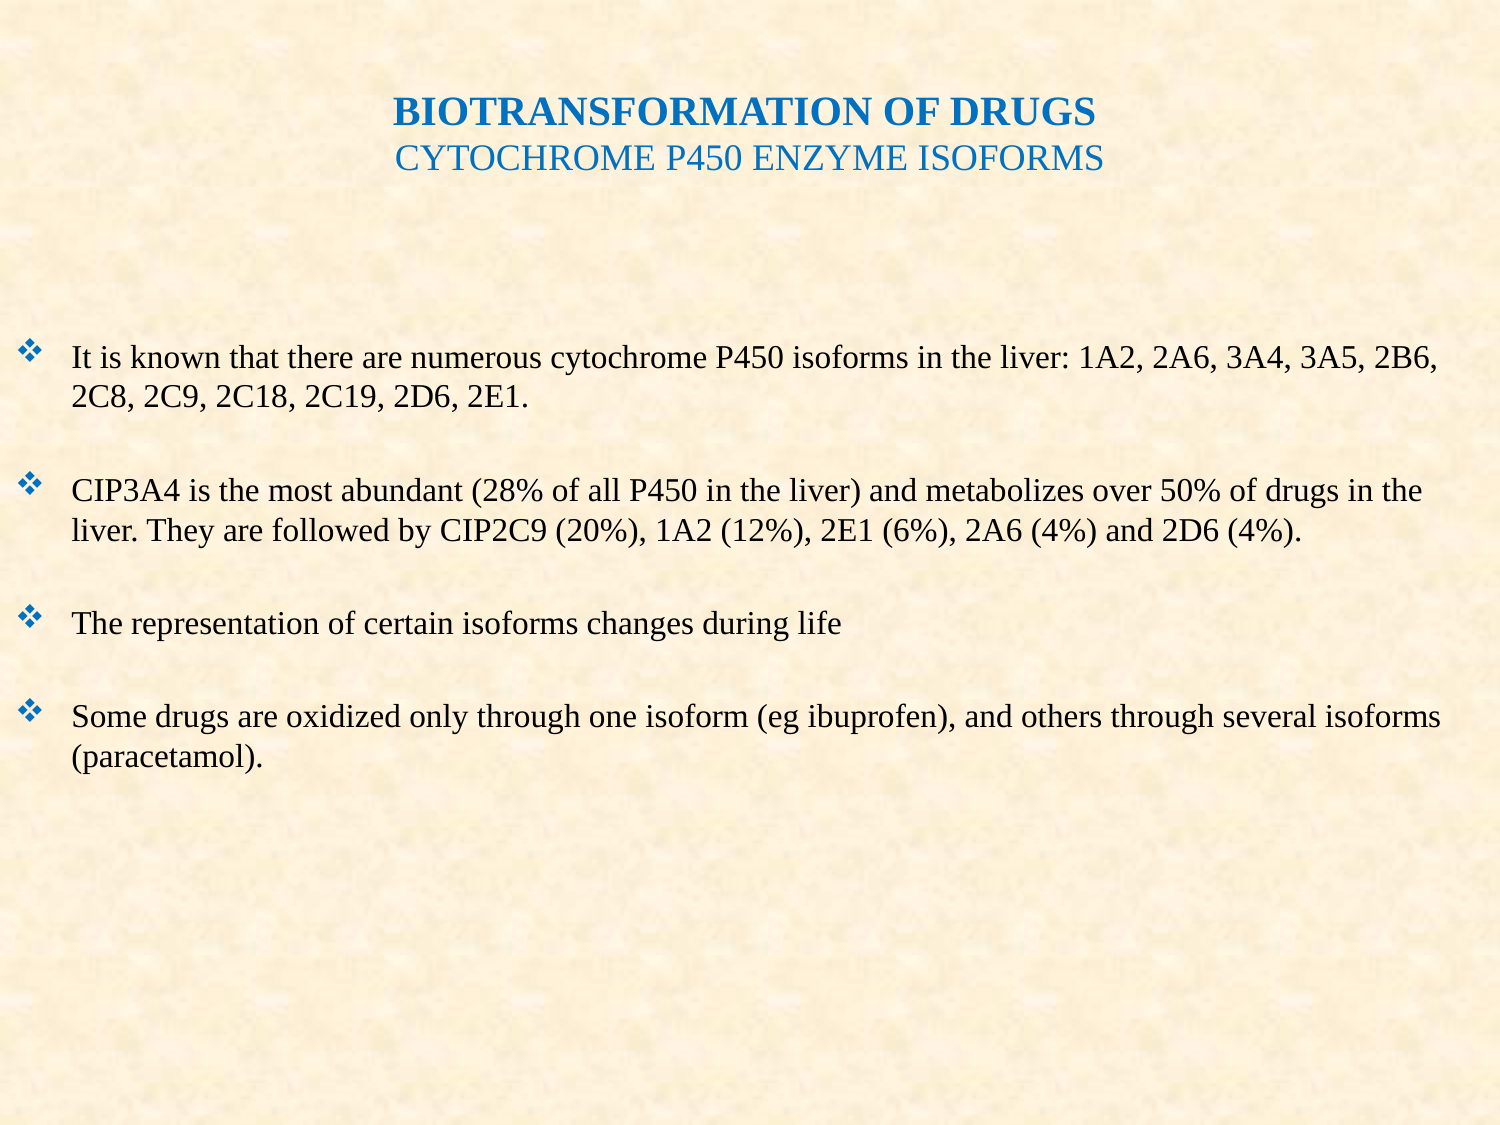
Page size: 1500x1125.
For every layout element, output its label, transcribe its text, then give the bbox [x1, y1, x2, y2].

title BIOTRANSFORMATION OF DRUGS CYTOCHROME P450 ENZYME ISOFORMS [0, 0, 1500, 187]
list It is known that there are numerous cytochrome P450 isoforms in the liver: 1A2, 2A6, 3A4, 3A5, 2B6, 2C8, 2C9, 2C18, 2C19, 2D6, 2E1. CIP3A4 is the most abundant (28% of all P450 in the liver) and metabolizes over 50% of drugs in the liver. They are followed by CIP2C9 (20%), 1A2 (12%), 2E1 (6%), 2A6 (4%) and 2D6 (4%). The representation of certain isoforms changes during life Some drugs are oxidized only through one isoform (eg ibuprofen), and others through several isoforms (paracetamol). [0, 187, 1500, 1125]
